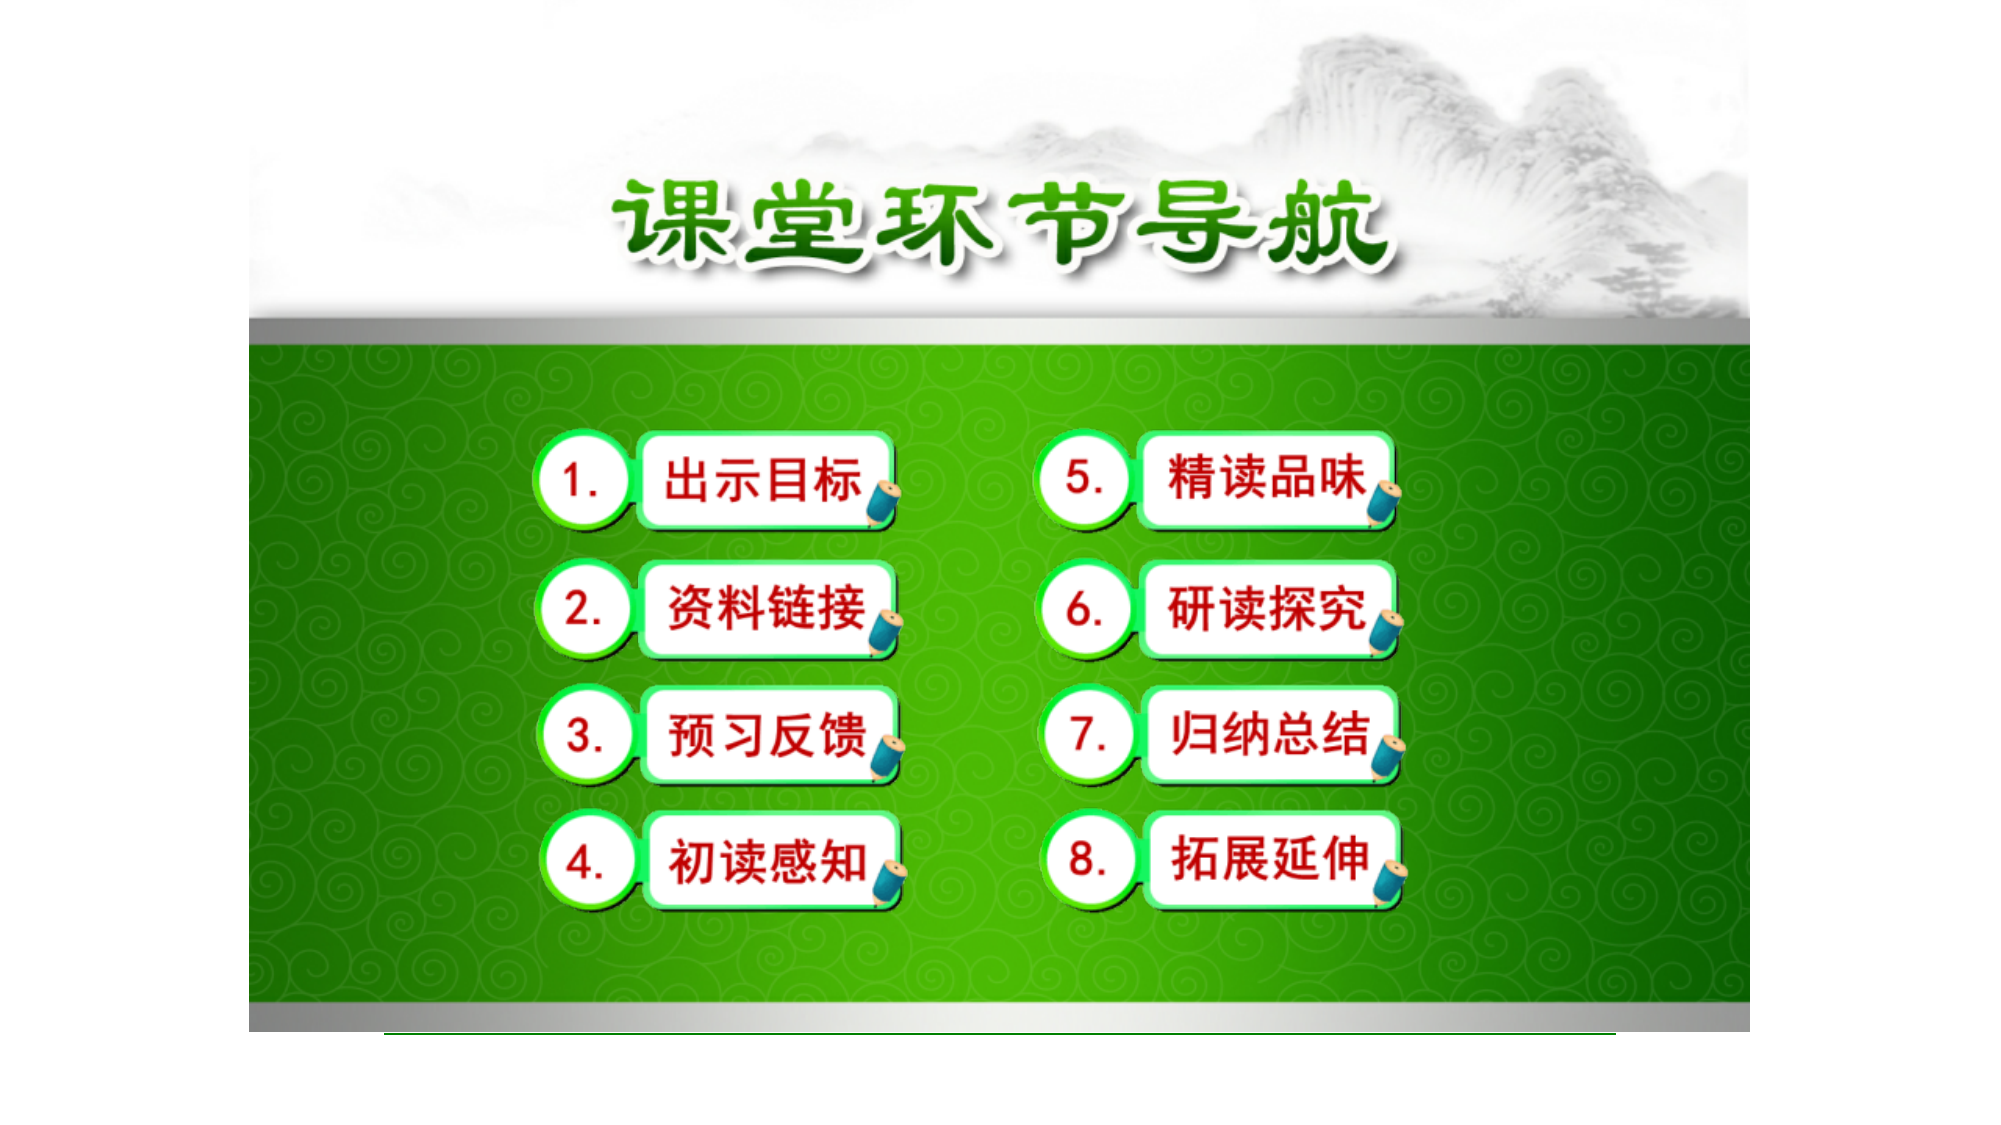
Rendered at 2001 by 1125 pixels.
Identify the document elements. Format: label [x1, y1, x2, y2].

picture [249, 0, 1751, 1033]
